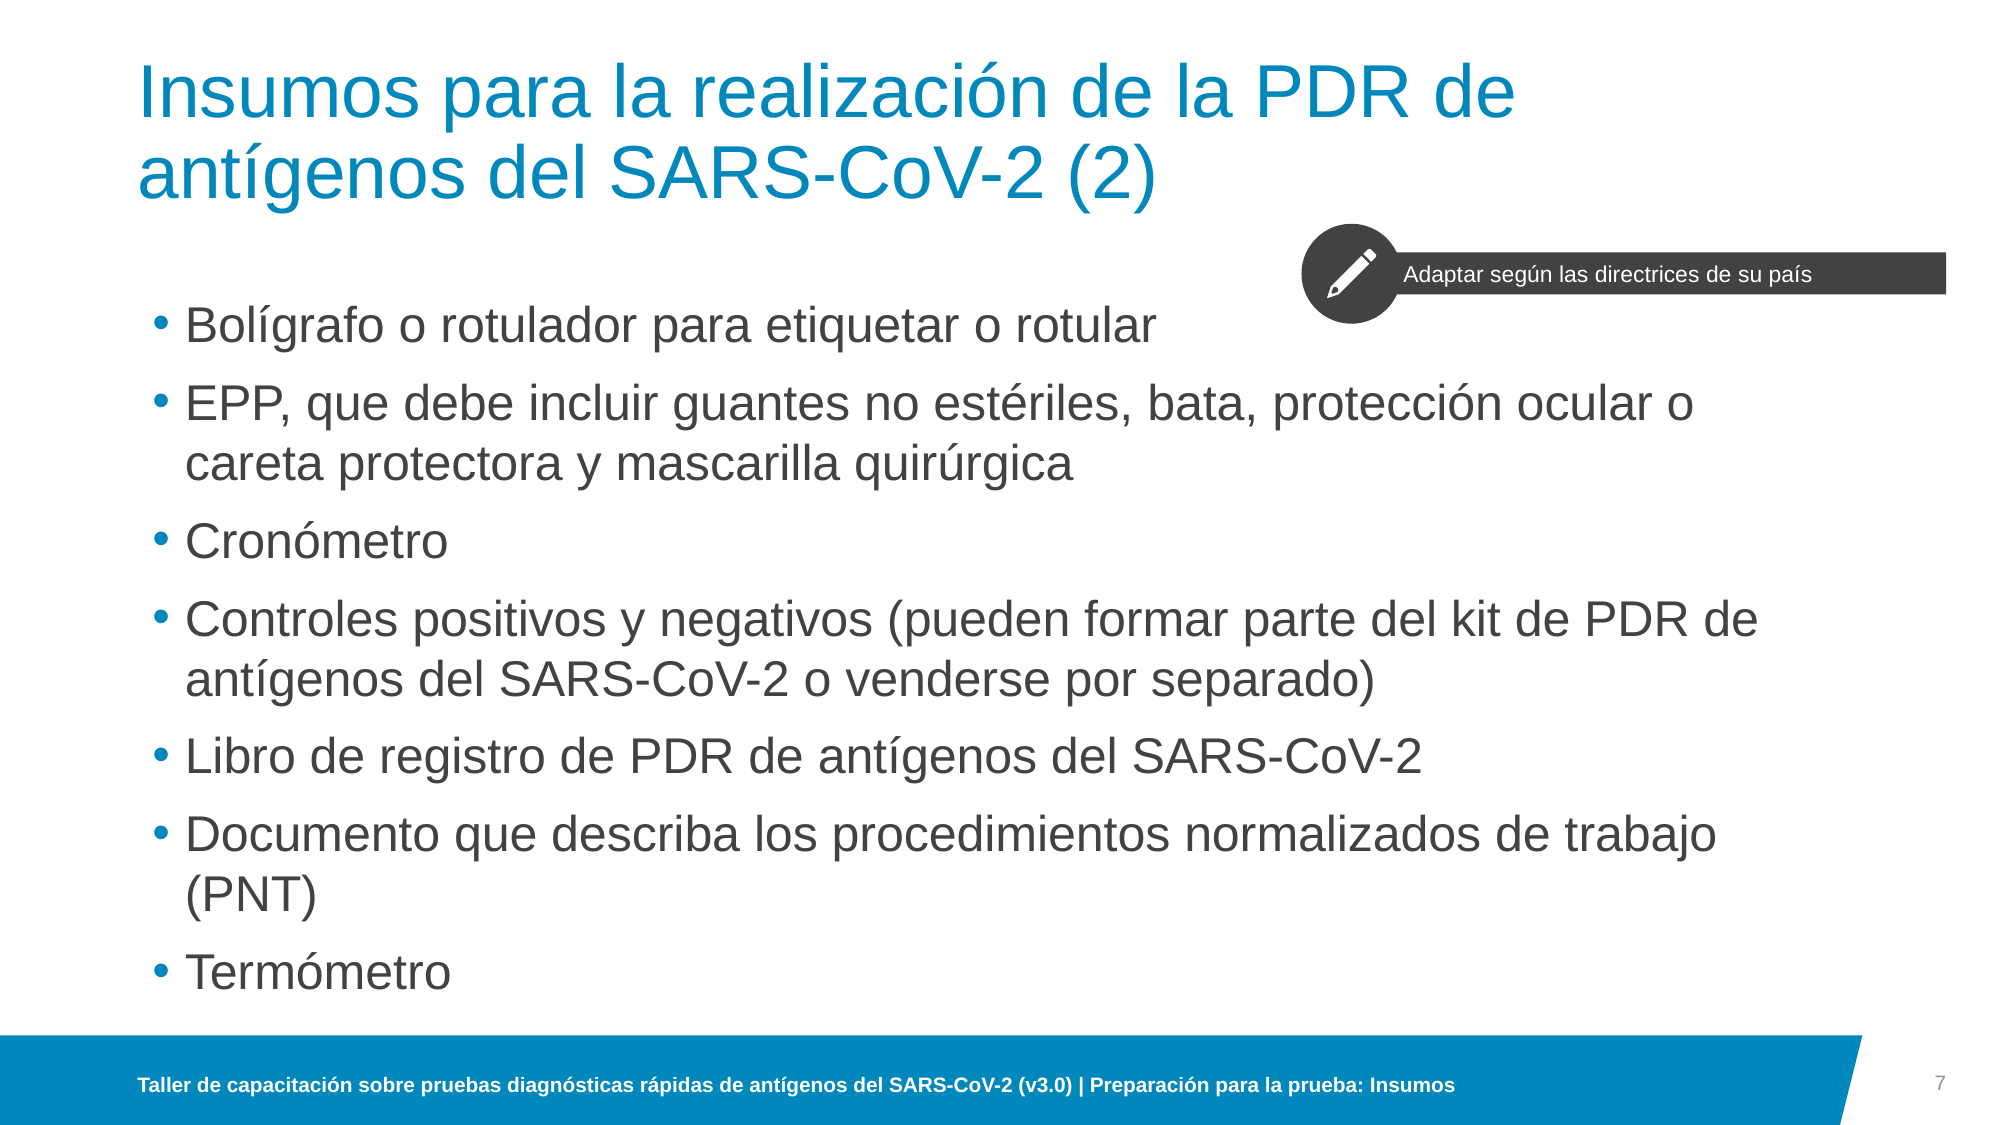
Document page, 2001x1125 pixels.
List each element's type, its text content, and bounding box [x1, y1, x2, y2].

slide_number 7 [1862, 1035, 1947, 1125]
list Bolígrafo o rotulador para etiquetar o rotular EPP, que debe incluir guantes no estériles, bata, protección ocular o careta protectora y mascarilla quirúrgica Cronómetro Controles positivos y negativos (pueden formar parte del kit de PDR de antígenos del SARS-CoV-2 o venderse por separado) Libro de registro de PDR de antígenos del SARS-CoV-2 Documento que describa los procedimientos normalizados de trabajo (PNT) Termómetro [137, 284, 1863, 1014]
title Insumos para la realización de la PDR de antígenos del SARS-CoV-2 (2) [137, 59, 1863, 215]
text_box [1302, 224, 1947, 323]
footer Taller de capacitación sobre pruebas diagnósticas rápidas de antígenos del SARS-CoV-2 (v3.0) | Preparación para la prueba: Insumos [137, 1042, 1577, 1125]
